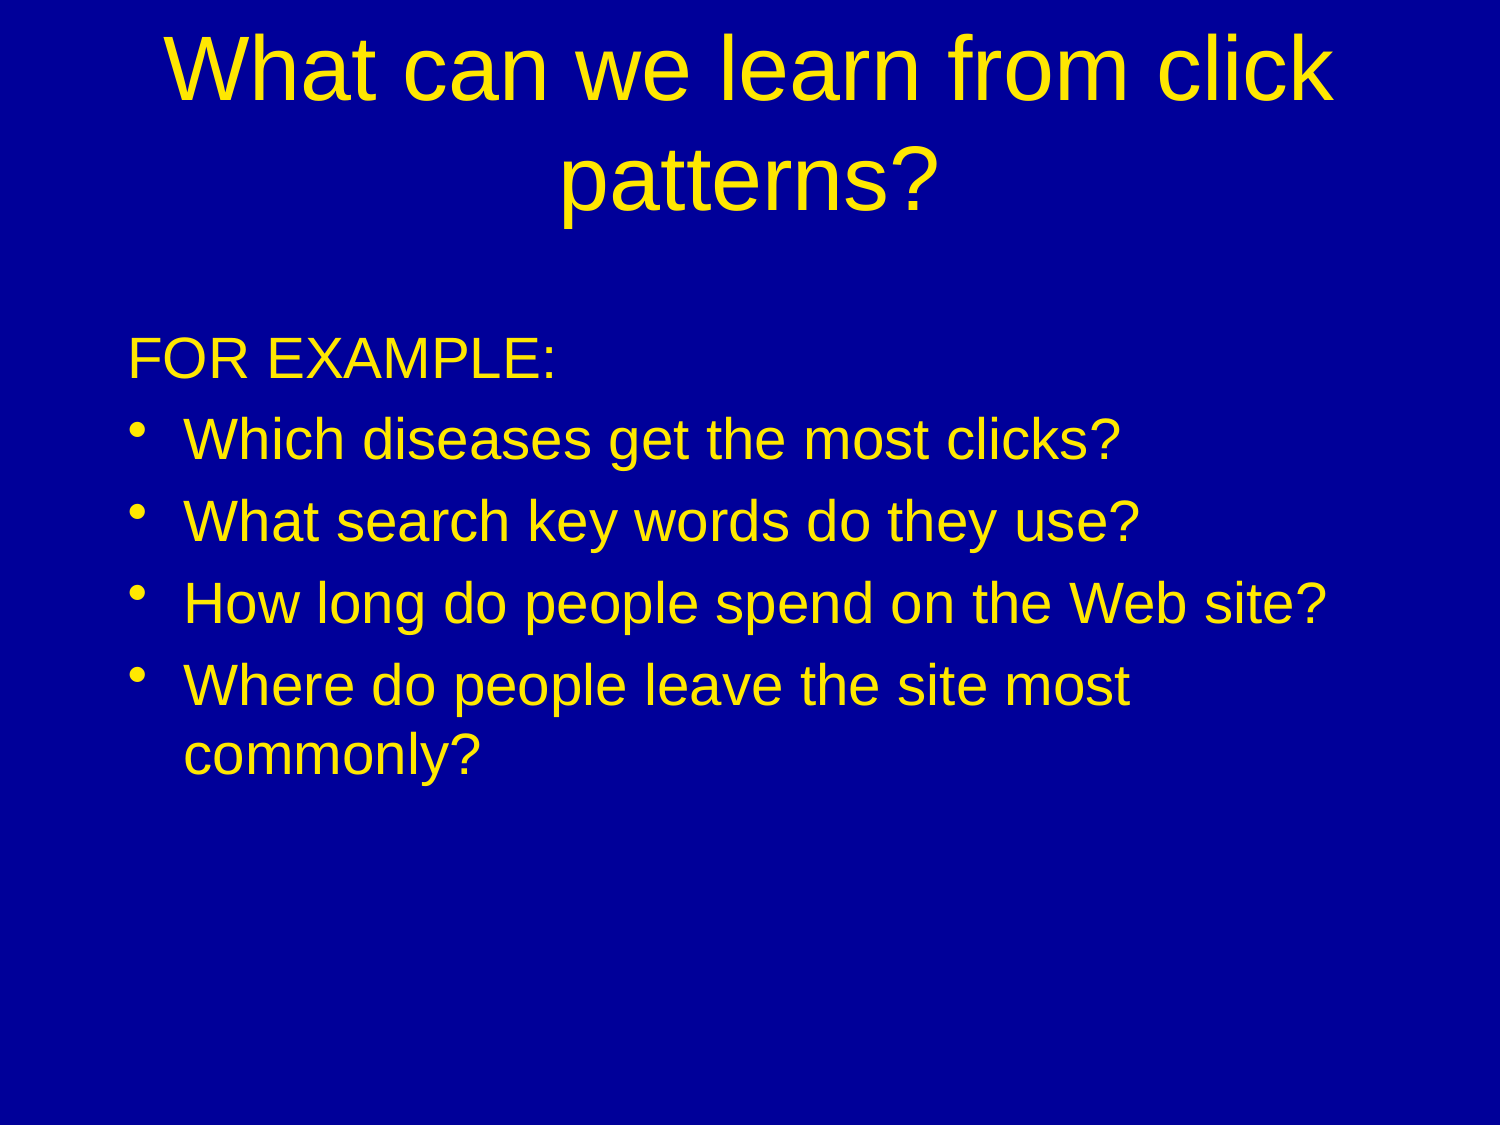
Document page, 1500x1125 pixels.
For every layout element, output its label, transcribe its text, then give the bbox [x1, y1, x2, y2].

list FOR EXAMPLE: Which diseases get the most clicks? What search key words do they use? How long do people spend on the Web site? Where do people leave the site most commonly? [112, 312, 1388, 988]
title What can we learn from click patterns? [112, 24, 1388, 213]
